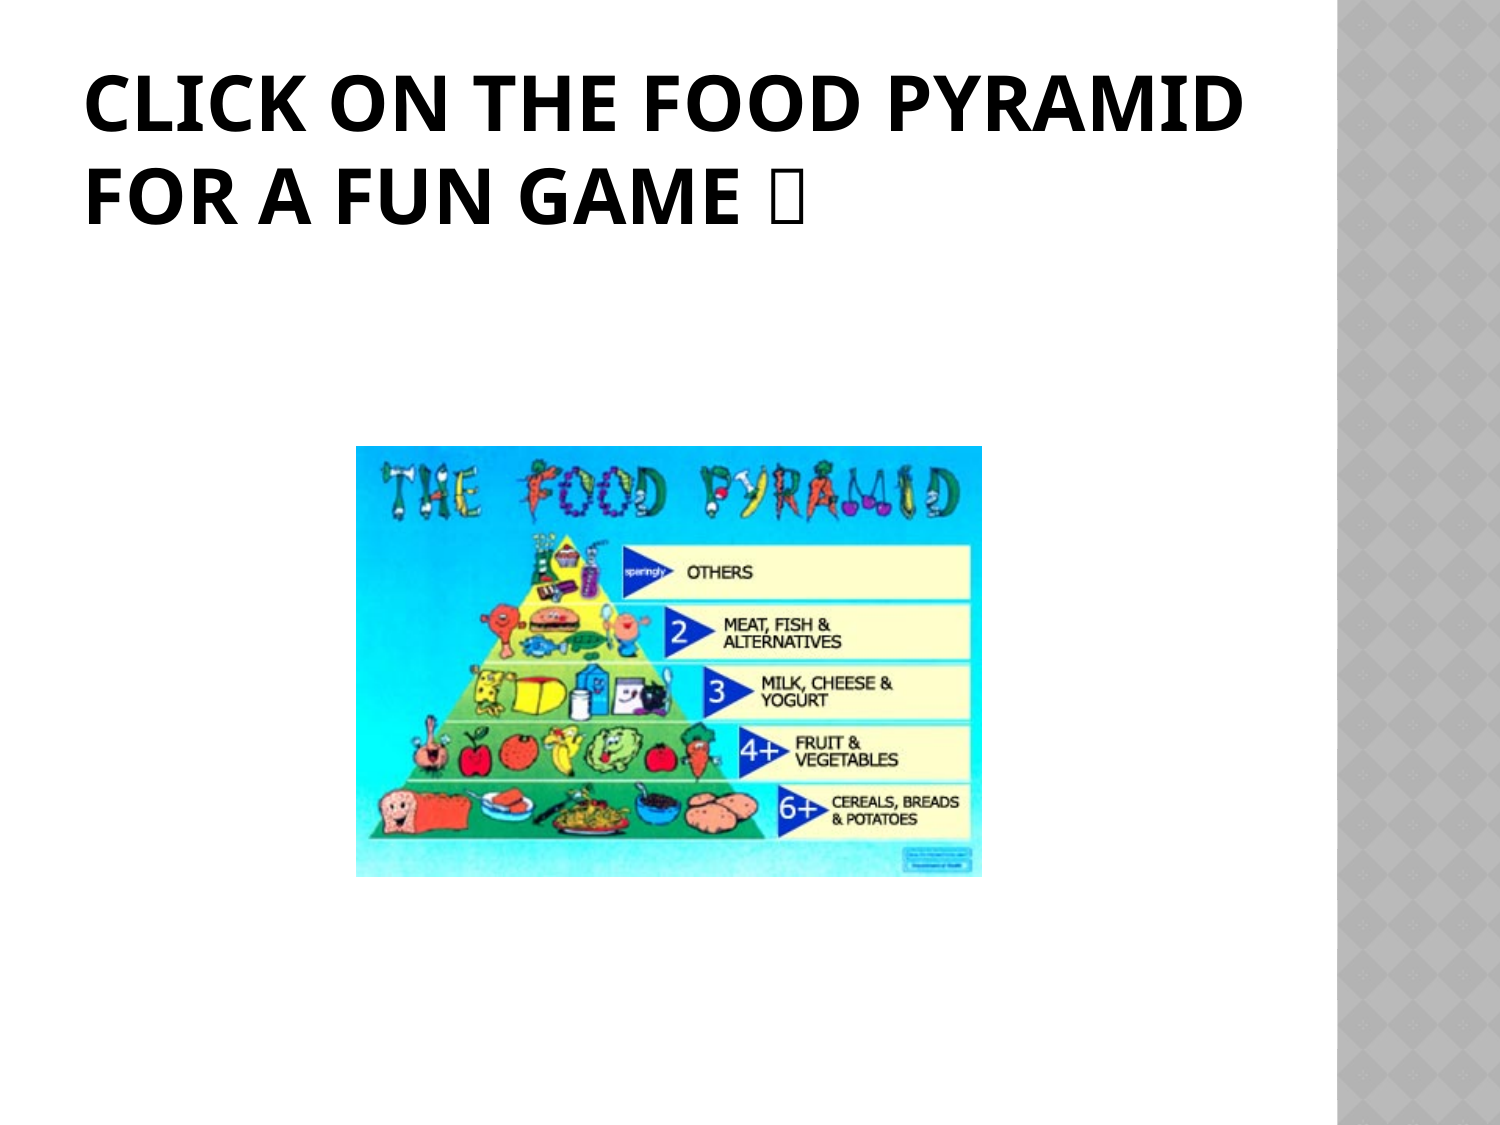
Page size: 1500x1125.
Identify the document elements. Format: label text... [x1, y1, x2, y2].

title Click on the food pyramid for a fun game  [75, 52, 1263, 240]
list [355, 446, 982, 877]
